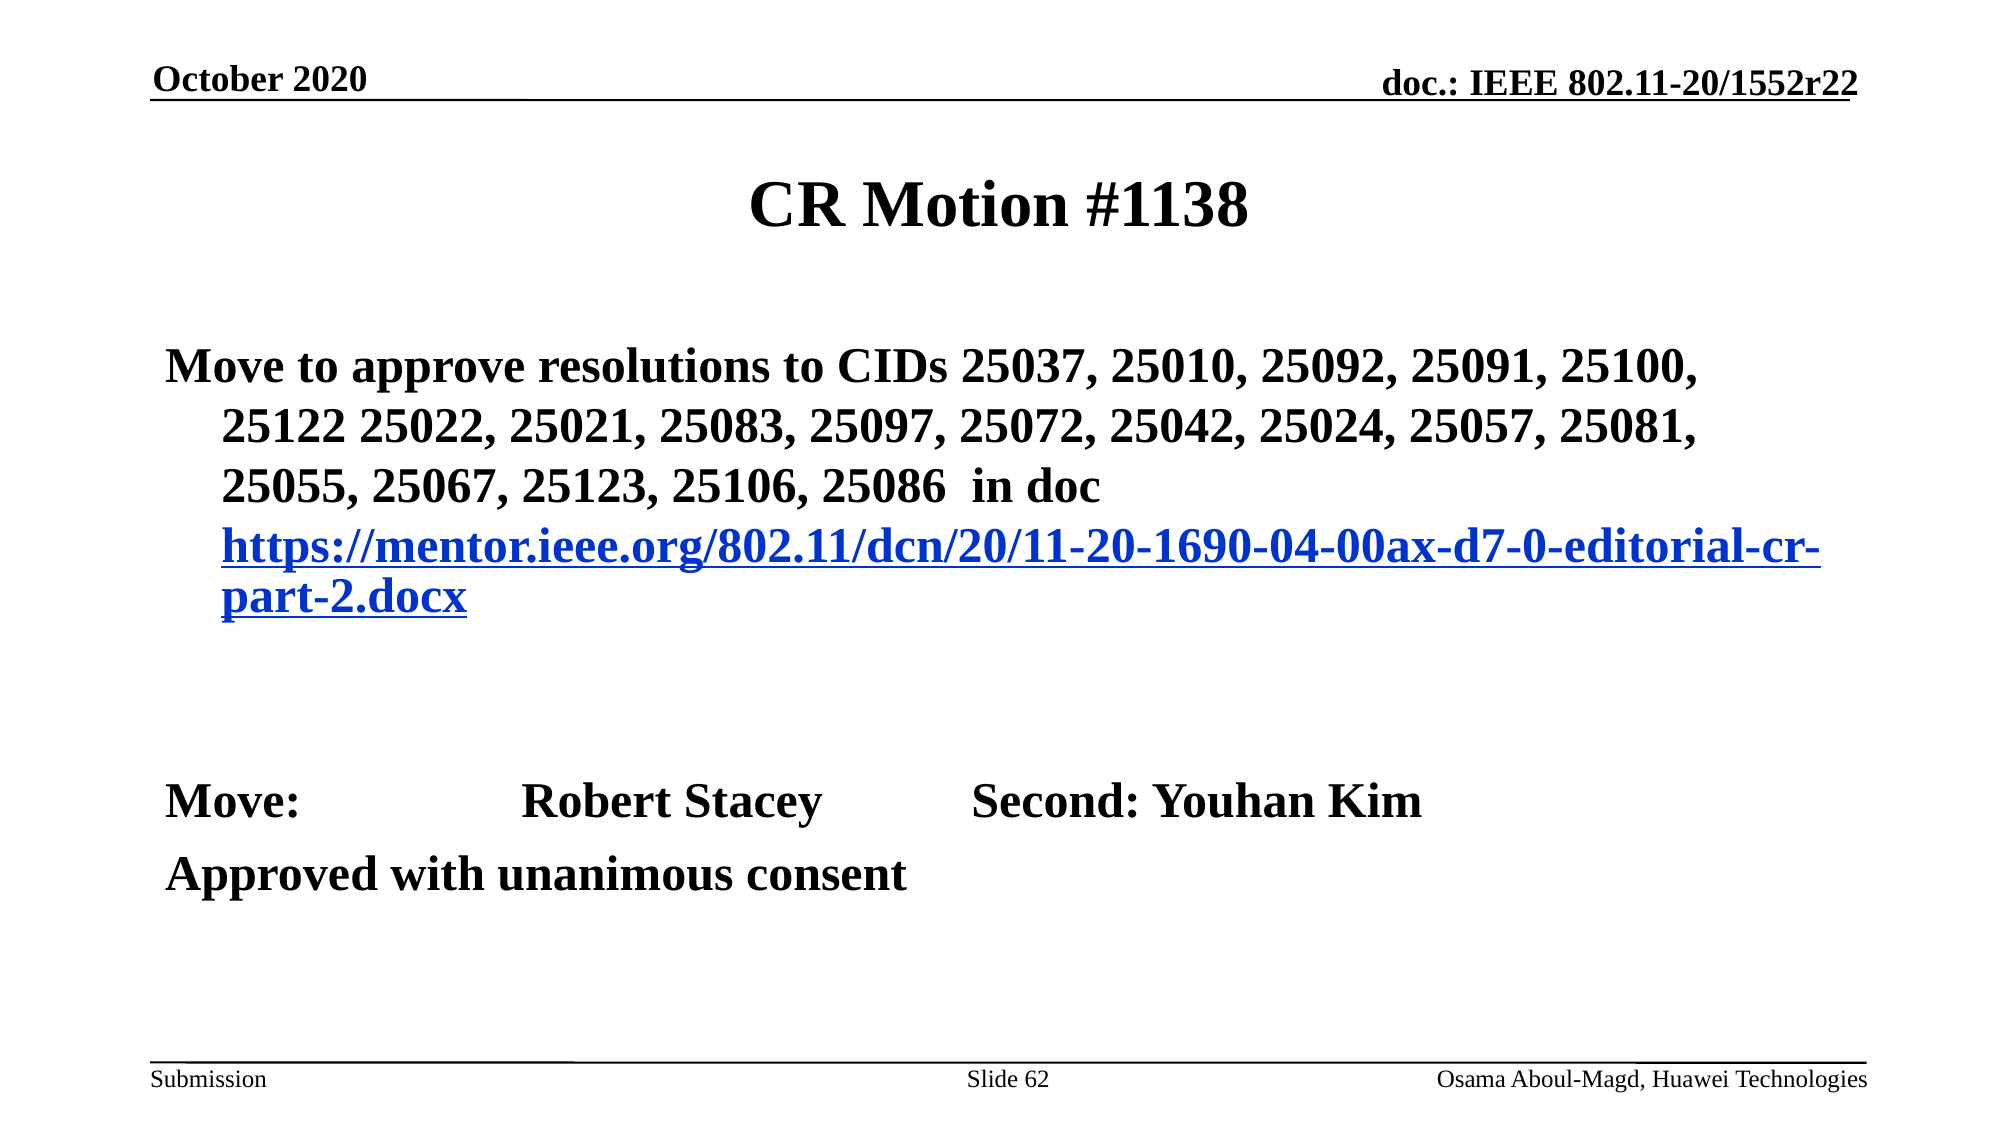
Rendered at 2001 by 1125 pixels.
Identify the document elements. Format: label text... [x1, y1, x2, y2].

slide_number Slide 62 [950, 1061, 1067, 1123]
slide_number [152, 54, 563, 100]
footer Osama Aboul-Magd, Huawei Technologies [1171, 1061, 1869, 1093]
list Move to approve resolutions to CIDs 25037, 25010, 25092, 25091, 25100, 25122 25022, 25021, 25083, 25097, 25072, 25042, 25024, 25057, 25081, 25055, 25067, 25123, 25106, 25086 in doc https://mentor.ieee.org/802.11/dcn/20/11-20-1690-04-00ax-d7-0-editorial-cr-part-2.docx Move: Robert Stacey Second: Youhan Kim Approved with unanimous consent [149, 324, 1850, 1000]
title CR Motion #1138 [149, 112, 1850, 288]
